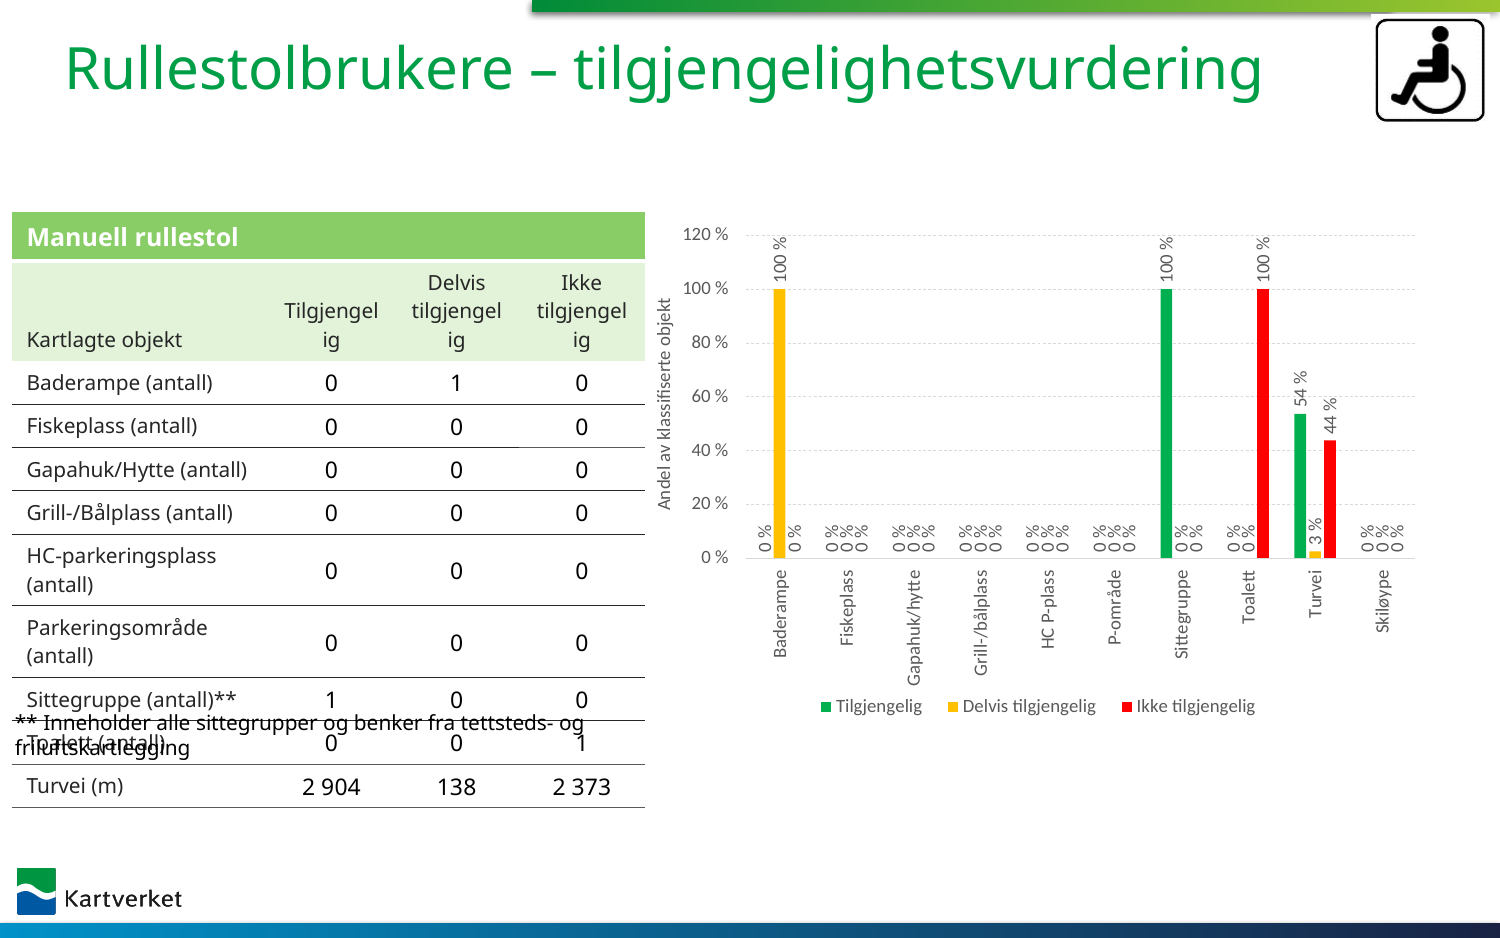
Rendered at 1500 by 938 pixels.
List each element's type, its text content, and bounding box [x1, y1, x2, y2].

table_cell Gapahuk/Hytte (antall) [12, 448, 269, 490]
table_cell 0 [269, 405, 394, 447]
table_cell 0 [519, 405, 638, 447]
table_header Manuell rullestol [12, 212, 645, 259]
table_cell 0 [519, 491, 638, 534]
table_cell HC-parkeringsplass (antall) [12, 535, 269, 605]
table_cell 0 [394, 606, 519, 677]
table_cell Ikke tilgjengelig [519, 263, 638, 361]
table_cell Delvis tilgjengelig [394, 263, 519, 361]
picture [643, 218, 1427, 728]
table_cell 2 904 [269, 768, 394, 807]
table_cell 0 [394, 405, 519, 447]
table_cell Fiskeplass (antall) [12, 405, 269, 447]
table_cell 0 [394, 491, 519, 534]
table_cell 1 [394, 361, 519, 404]
text_box ** Inneholder alle sittegrupper og benker fra tettsteds- og friluftskartlegging [0, 702, 745, 768]
table_cell Turvei (m) [12, 768, 269, 807]
table_cell 0 [269, 448, 394, 490]
table_cell 0 [519, 678, 638, 702]
table_cell Grill-/Bålplass (antall) [12, 491, 269, 534]
table_cell 138 [394, 768, 519, 807]
table_cell 1 [269, 678, 394, 702]
table_cell Baderampe (antall) [12, 361, 269, 404]
picture [1371, 13, 1491, 127]
table_cell Parkeringsområde (antall) [12, 606, 269, 677]
table_cell 0 [394, 535, 519, 605]
table_cell 2 373 [519, 768, 645, 807]
table_cell 0 [519, 448, 638, 490]
table_cell 0 [394, 448, 519, 490]
table_cell 0 [519, 606, 638, 677]
table_cell 0 [519, 361, 638, 404]
table_cell 0 [269, 491, 394, 534]
table_cell 0 [394, 678, 519, 702]
table_cell 0 [269, 535, 394, 605]
table_cell Tilgjengelig [269, 263, 394, 361]
text_box Rullestolbrukere – tilgjengelighetsvurdering [49, 12, 1372, 109]
table_cell 0 [269, 361, 394, 404]
table_cell Sittegruppe (antall)** [12, 678, 269, 702]
table_cell 0 [519, 535, 638, 605]
table_cell Kartlagte objekt [12, 263, 269, 361]
table_cell 0 [269, 606, 394, 677]
